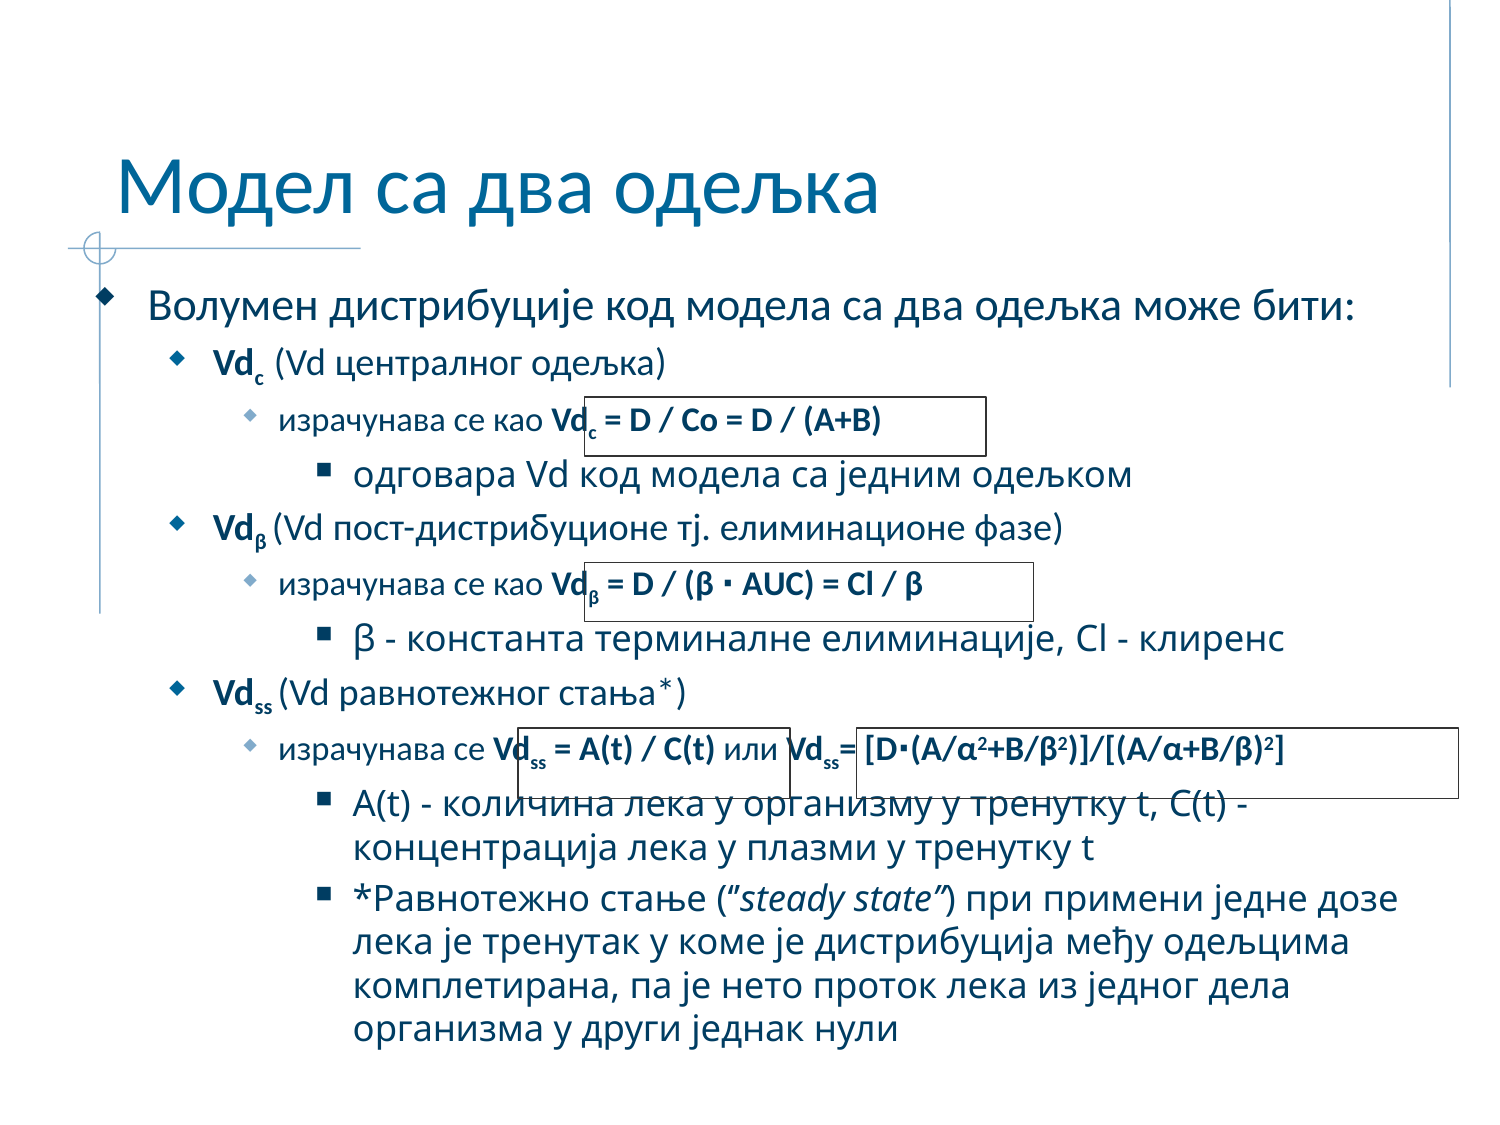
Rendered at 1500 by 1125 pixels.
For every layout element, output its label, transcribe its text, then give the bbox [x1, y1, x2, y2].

list Волумен дистрибуције код модела са два одељка може бити: Vdc (Vd централног одељка) израчунава се као Vdc = D / Co = D / (A+B) одговара Vd код модела са једним одељком Vdβ (Vd пост-дистрибуционе тј. елиминационе фазе) израчунава се као Vdβ = D / (β ∙ АUC) = Cl / β β - константа терминалне елиминације, Cl - клиренс Vdss (Vd равнотежног стања*) израчунава се Vdss = A(t) / C(t) или Vdss= [D∙(A/α2+B/β2)]/[(A/α+B/β)2] A(t) - количина лека у организму у тренутку t, C(t) - концентрација лека у плазми у тренутку t *Равнотежно стање (‘’steady state’’) при примени једне дозе лека је тренутак у коме је дистрибуција међу одељцима комплетирана, па је нето проток лека из једног дела организма у други једнак нули [76, 266, 1483, 1059]
text_box [856, 727, 1459, 799]
text_box [584, 562, 1034, 622]
text_box [518, 727, 790, 799]
title Модел са два одељка [100, 49, 1500, 238]
text_box [584, 397, 987, 457]
